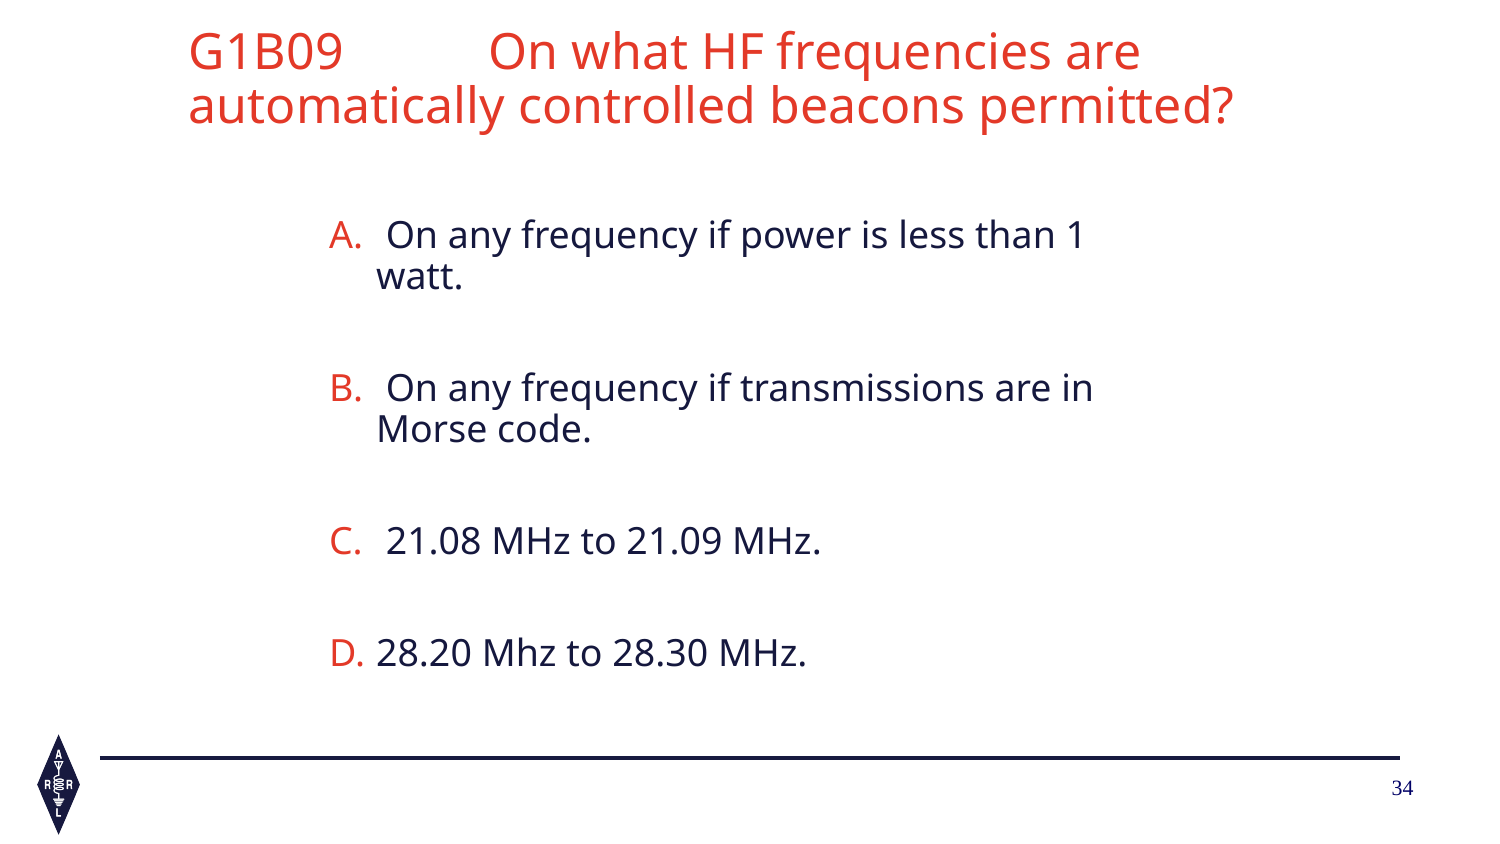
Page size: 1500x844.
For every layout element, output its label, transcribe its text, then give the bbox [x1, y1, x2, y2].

list On any frequency if power is less than 1 watt. On any frequency if transmissions are in Morse code. 21.08 MHz to 21.09 MHz. 28.20 Mhz to 28.30 MHz. [329, 210, 1171, 769]
title G1B09 On what HF frequencies are automatically controlled beacons permitted? [188, 20, 1311, 153]
text_box 34 [1353, 768, 1425, 827]
picture [37, 734, 80, 835]
